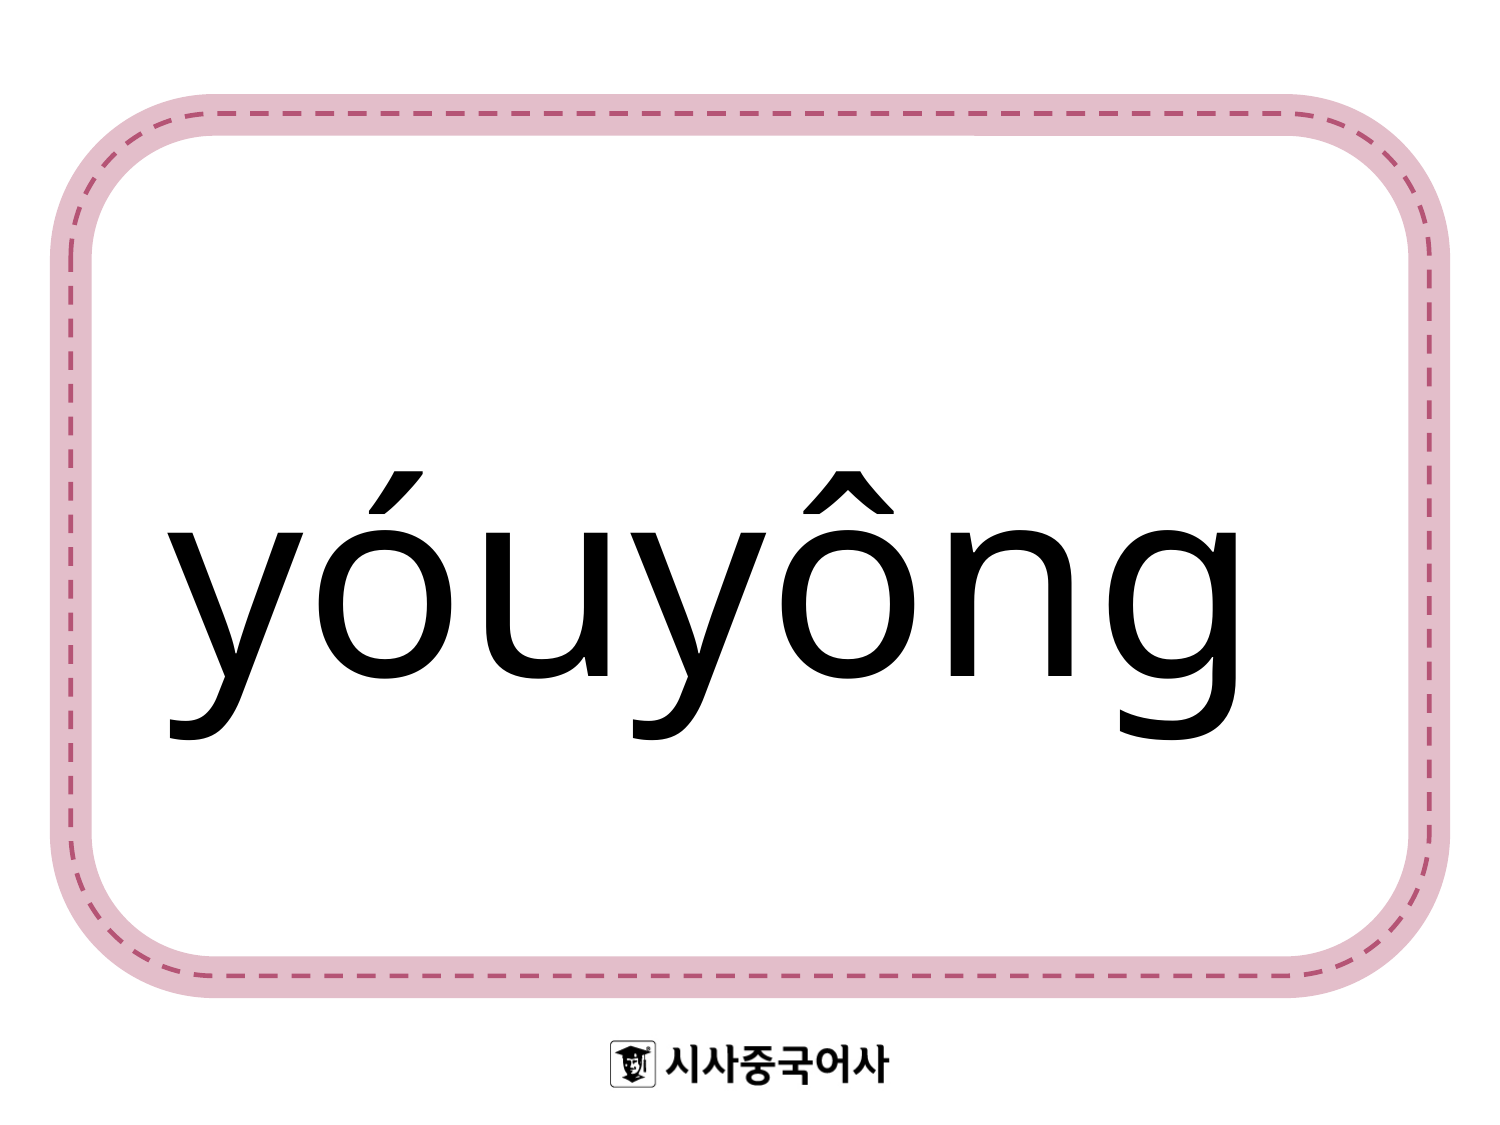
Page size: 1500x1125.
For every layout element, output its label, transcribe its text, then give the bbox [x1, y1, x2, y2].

picture [602, 1034, 898, 1094]
text_box yóuyông [145, 231, 1354, 895]
